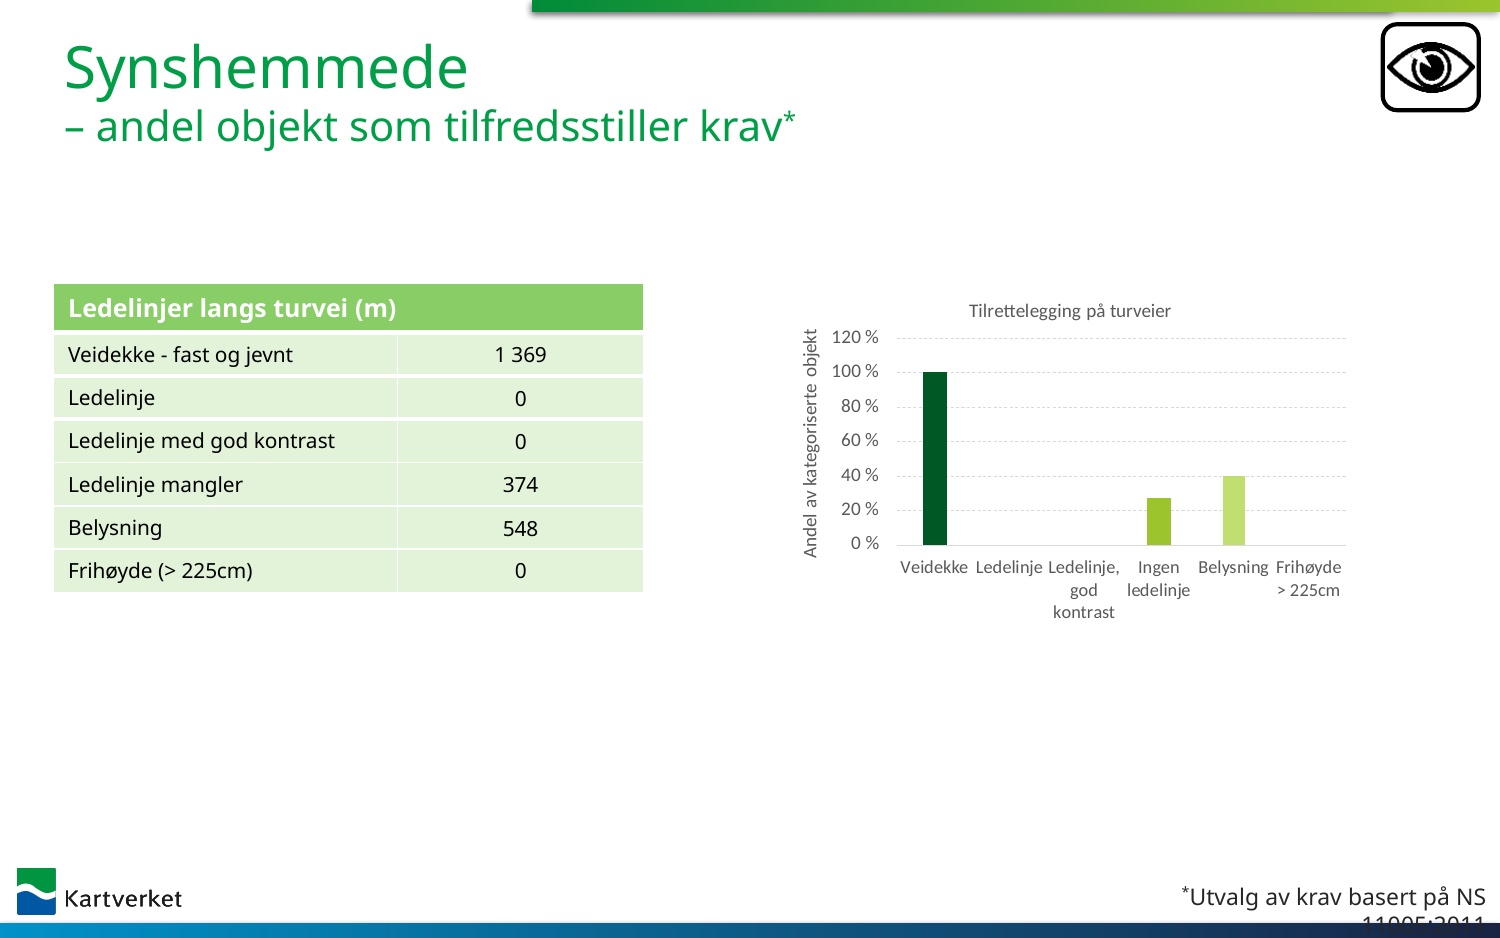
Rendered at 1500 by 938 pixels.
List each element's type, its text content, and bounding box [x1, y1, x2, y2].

table_cell 548 [398, 507, 643, 548]
table_cell 374 [398, 463, 643, 505]
text_box *Utvalg av krav basert på NS 11005:2011 [1068, 873, 1500, 938]
table_cell Belysning [54, 507, 397, 548]
text_box Synshemmede – andel objekt som tilfredsstiller krav* [49, 24, 1431, 158]
table_cell 1 369 [398, 335, 643, 374]
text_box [1382, 24, 1480, 111]
table_cell Veidekke - fast og jevnt [54, 335, 397, 374]
table_cell Ledelinje mangler [54, 463, 397, 505]
table_cell Frihøyde (> 225cm) [54, 550, 397, 592]
table_cell 0 [398, 378, 643, 417]
table_header Ledelinjer langs turvei (m) [54, 284, 643, 330]
table_cell Ledelinje med god kontrast [54, 421, 397, 462]
table_cell 0 [398, 421, 643, 462]
picture [791, 291, 1349, 630]
table_cell 0 [398, 550, 643, 592]
table_cell Ledelinje [54, 378, 397, 417]
